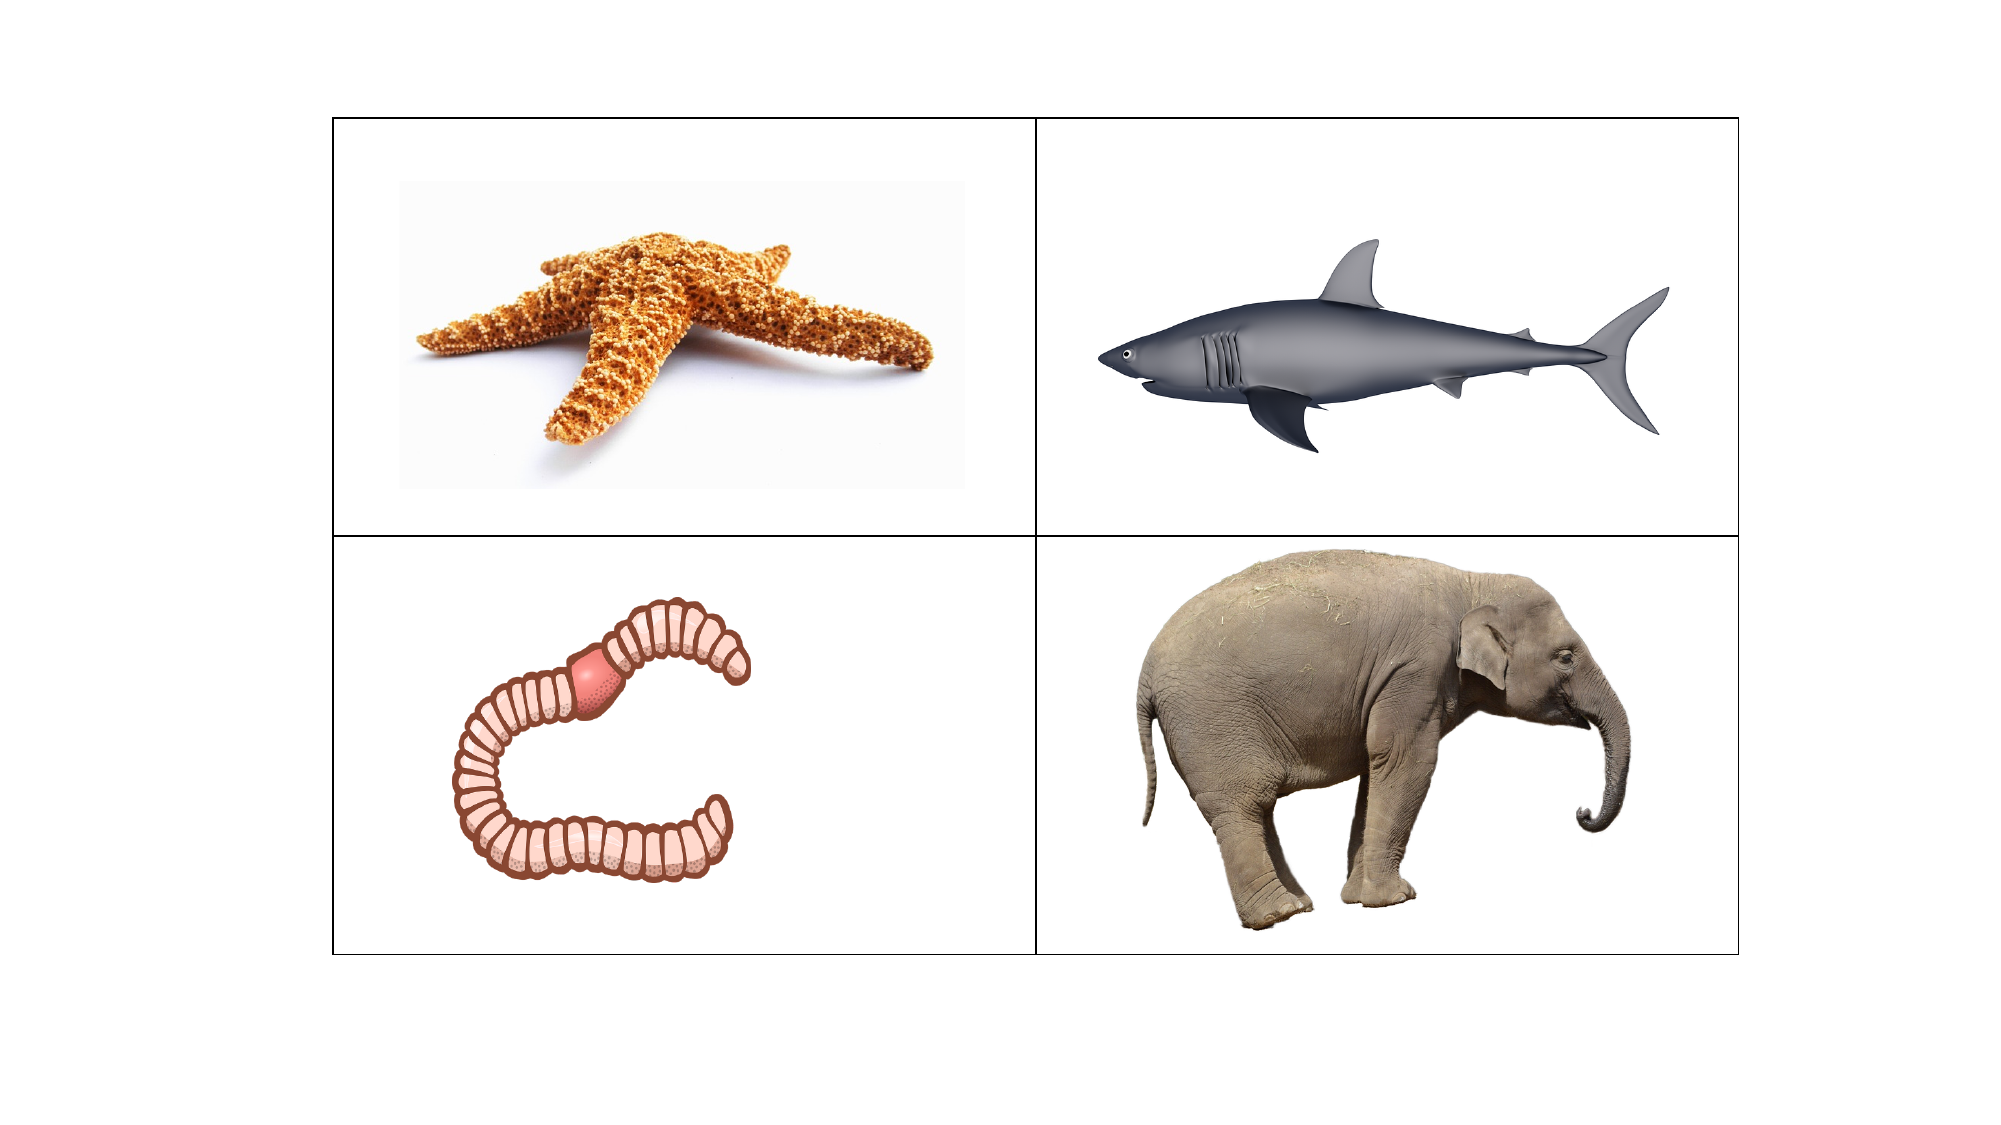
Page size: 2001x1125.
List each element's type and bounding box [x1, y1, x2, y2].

table_header [334, 119, 1035, 535]
table_cell [1037, 537, 1076, 954]
picture [452, 597, 751, 883]
picture [399, 181, 965, 489]
picture [1068, 159, 1739, 955]
table_header [1037, 119, 1738, 535]
table_cell [334, 537, 1035, 954]
